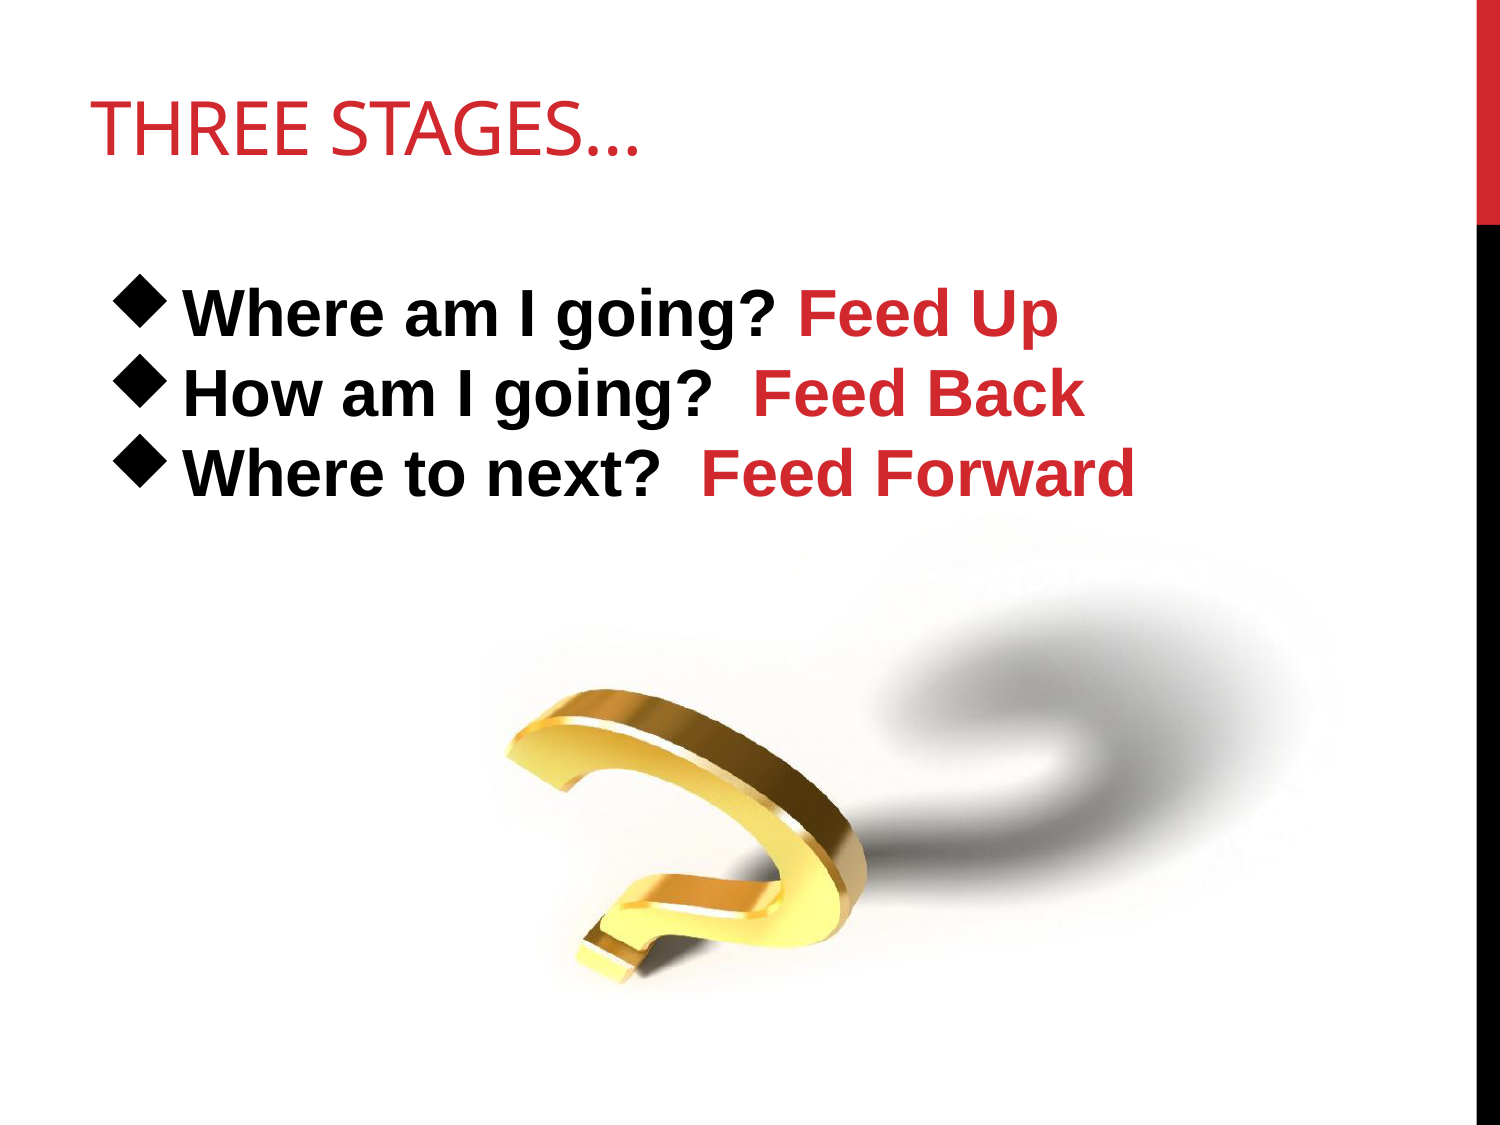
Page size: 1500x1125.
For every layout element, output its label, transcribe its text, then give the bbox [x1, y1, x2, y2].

text_box Where am I going? Feed Up How am I going? Feed Back Where to next? Feed Forward [92, 262, 1193, 517]
title Three stages… [75, 25, 1128, 179]
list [444, 448, 1415, 1006]
